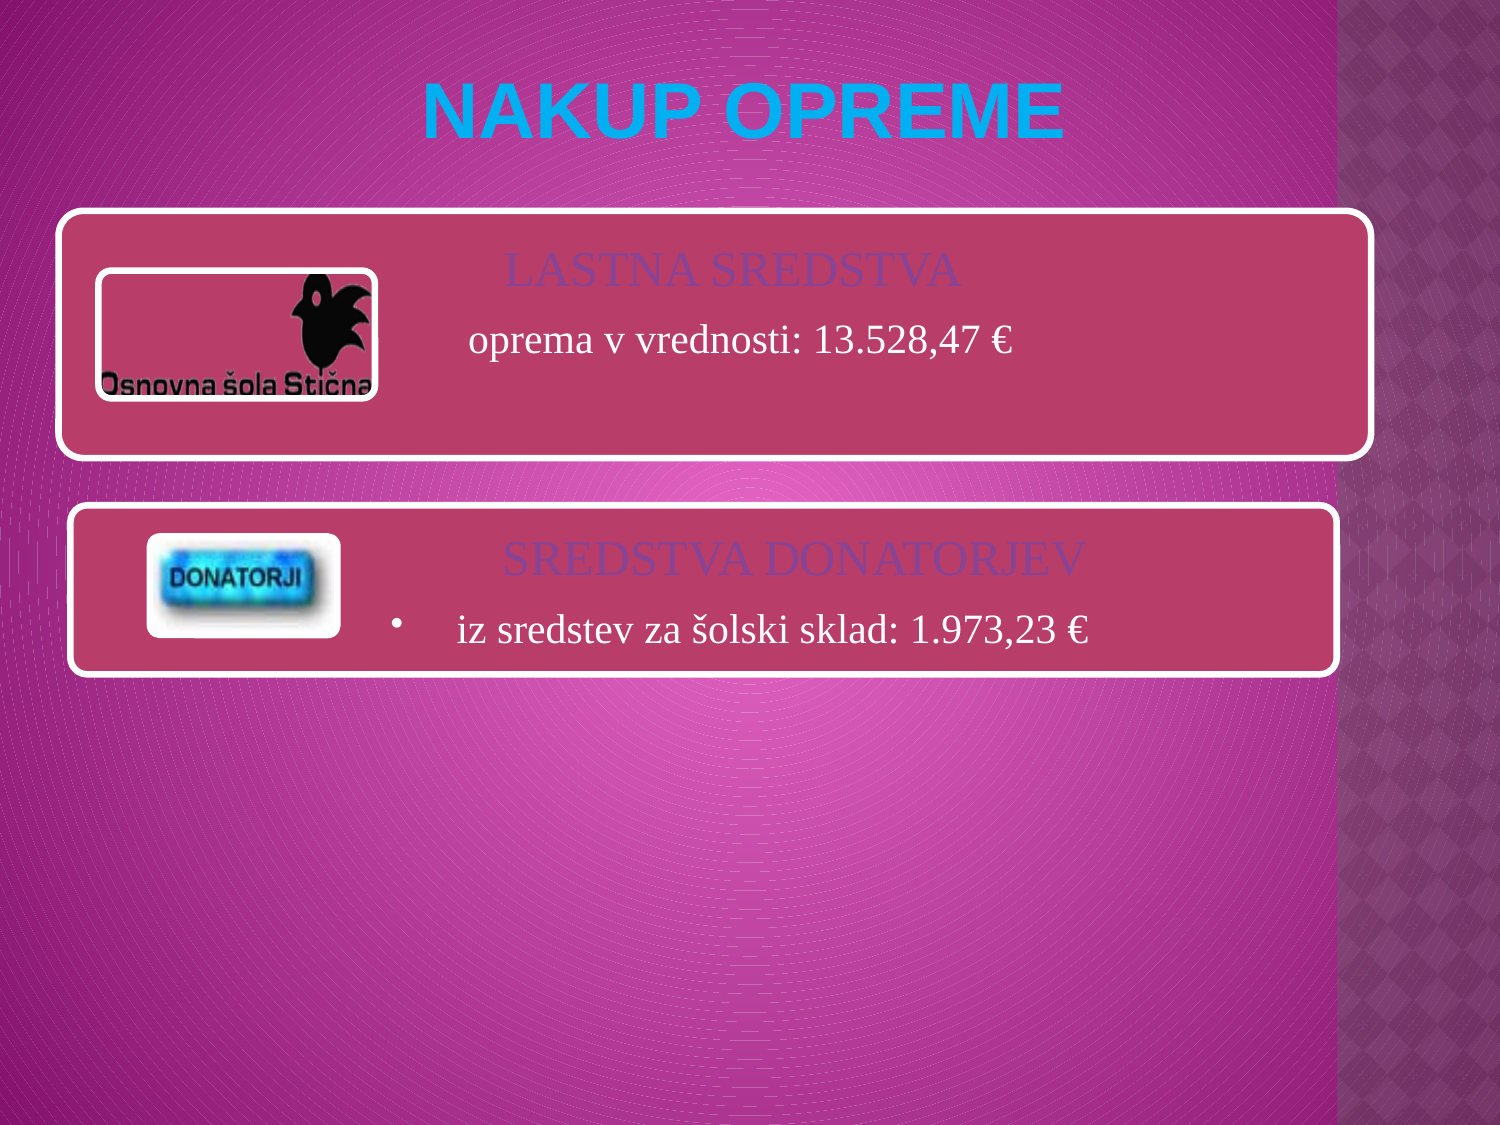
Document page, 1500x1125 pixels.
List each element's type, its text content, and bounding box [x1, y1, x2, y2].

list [58, 210, 1372, 681]
title NAKUP OPREME [70, 35, 1418, 155]
